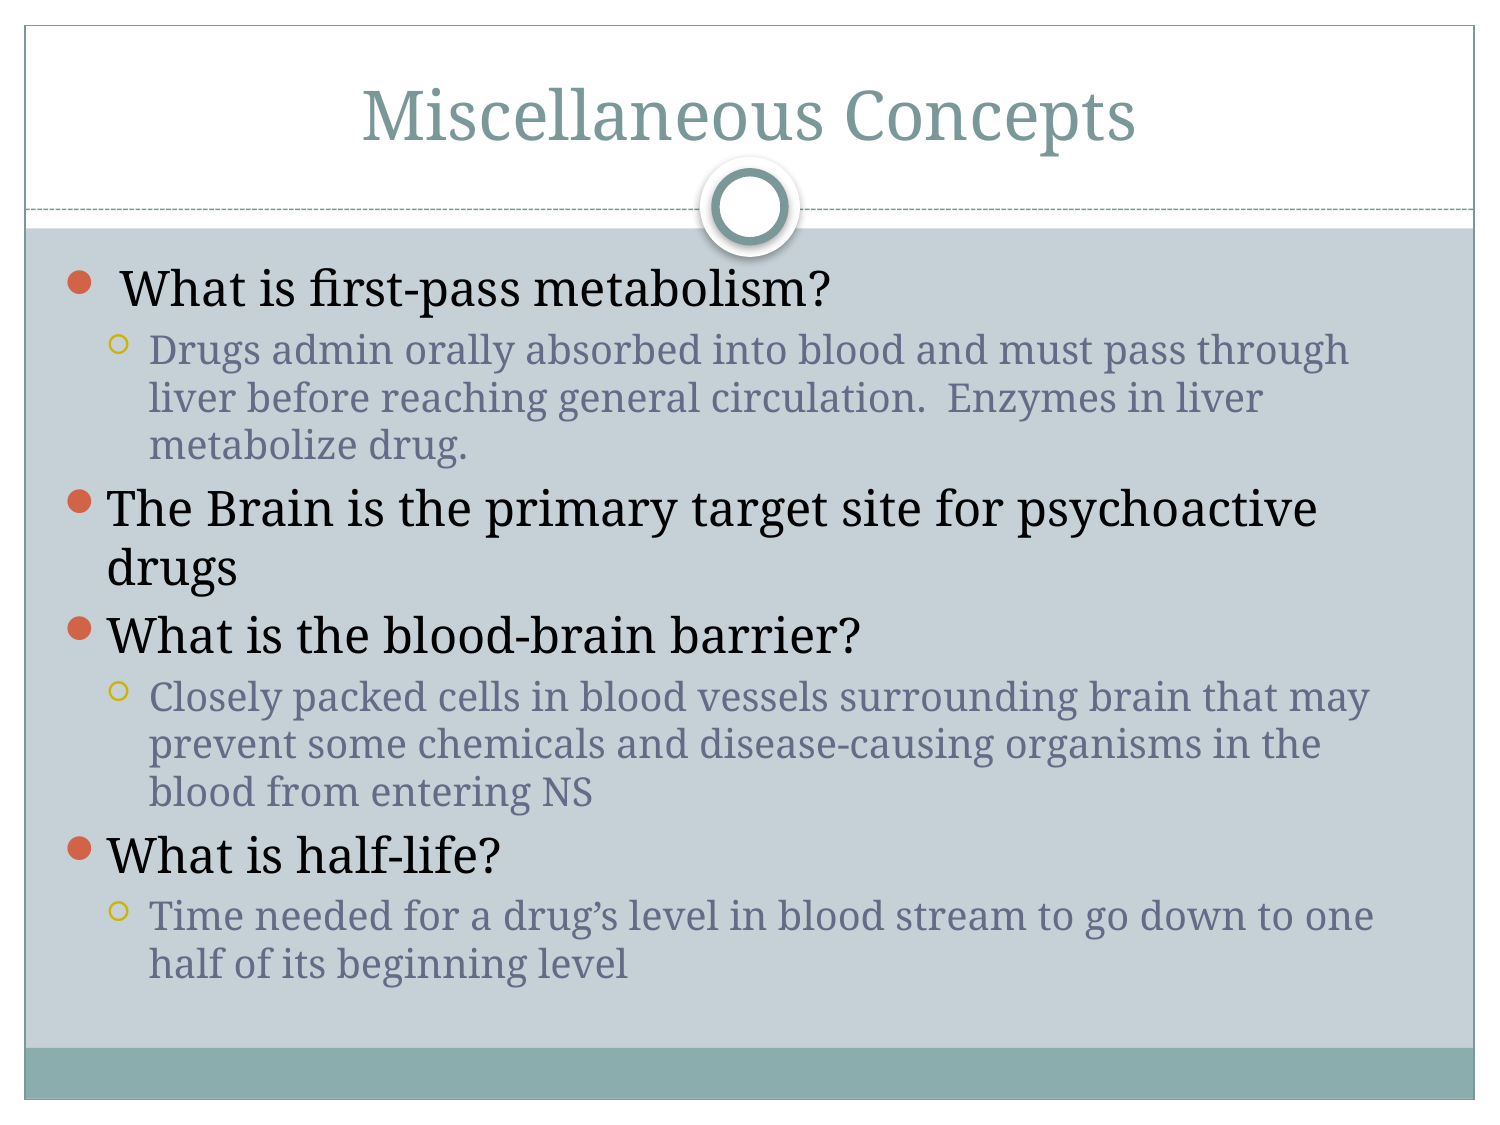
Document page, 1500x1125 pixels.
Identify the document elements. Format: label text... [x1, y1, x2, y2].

list What is first-pass metabolism? Drugs admin orally absorbed into blood and must pass through liver before reaching general circulation. Enzymes in liver metabolize drug. The Brain is the primary target site for psychoactive drugs What is the blood-brain barrier? Closely packed cells in blood vessels surrounding brain that may prevent some chemicals and disease-causing organisms in the blood from entering NS What is half-life? Time needed for a drug’s level in blood stream to go down to one half of its beginning level [49, 250, 1445, 1001]
title Miscellaneous Concepts [49, 37, 1450, 162]
